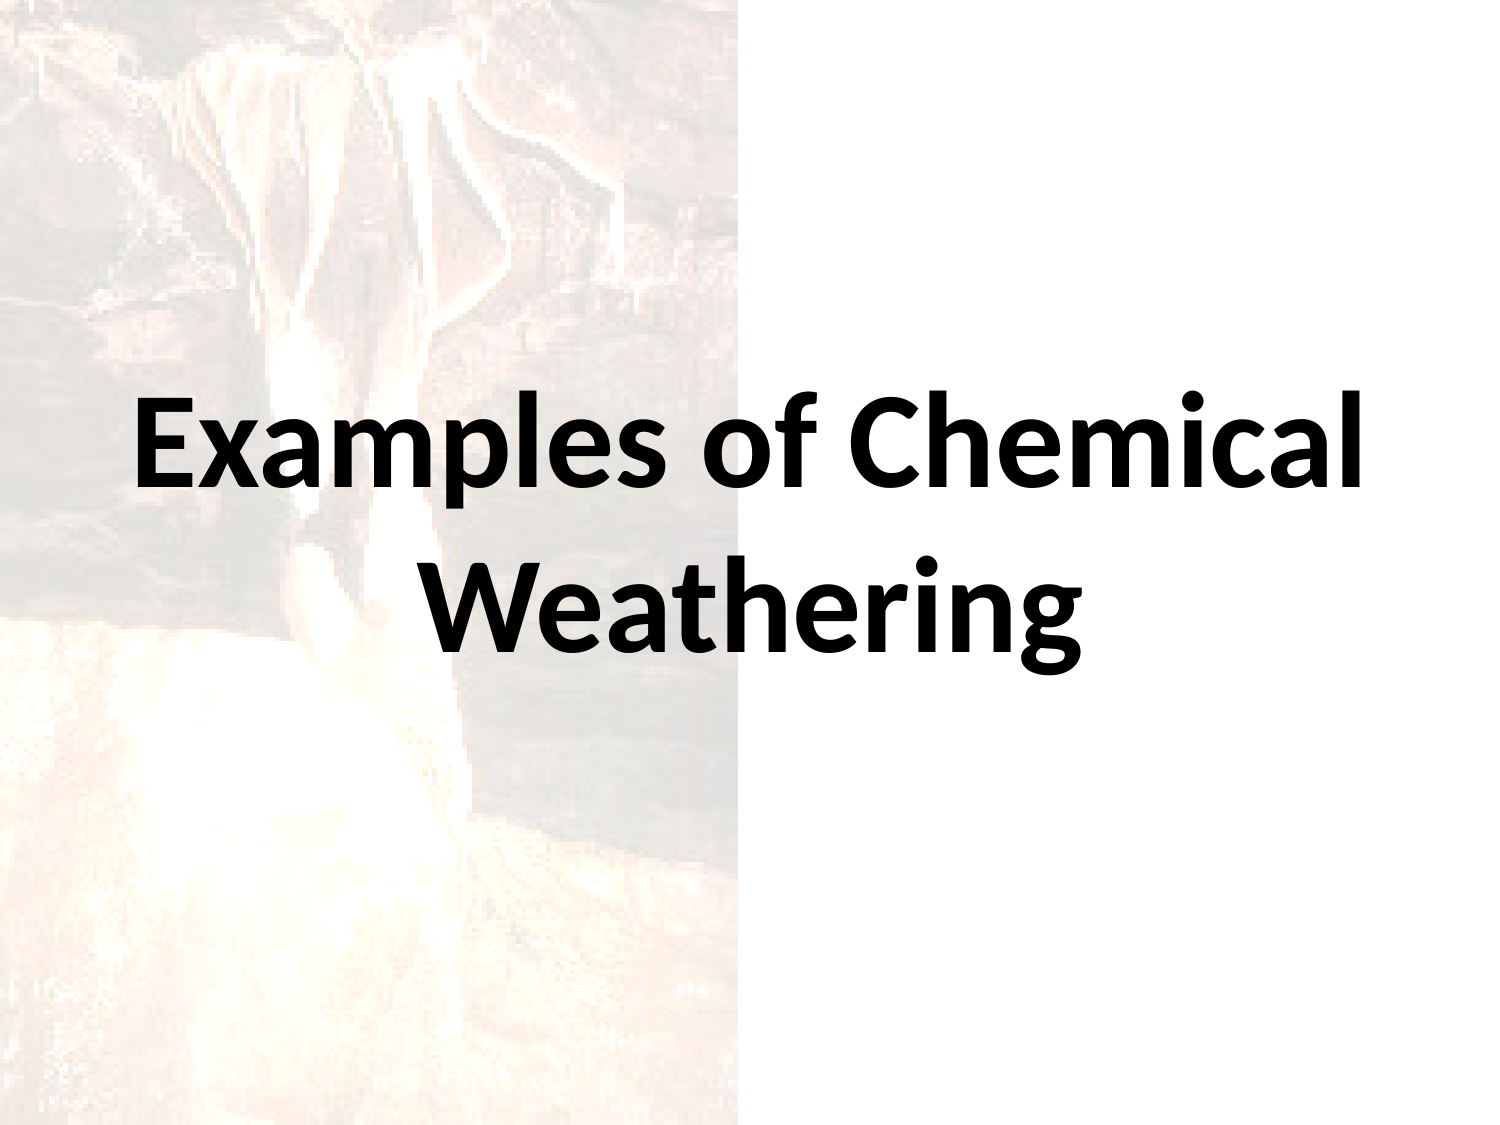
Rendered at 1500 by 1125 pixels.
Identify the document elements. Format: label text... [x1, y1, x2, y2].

title Examples of Chemical Weathering [741, 312, 1425, 718]
picture [0, 0, 738, 1125]
